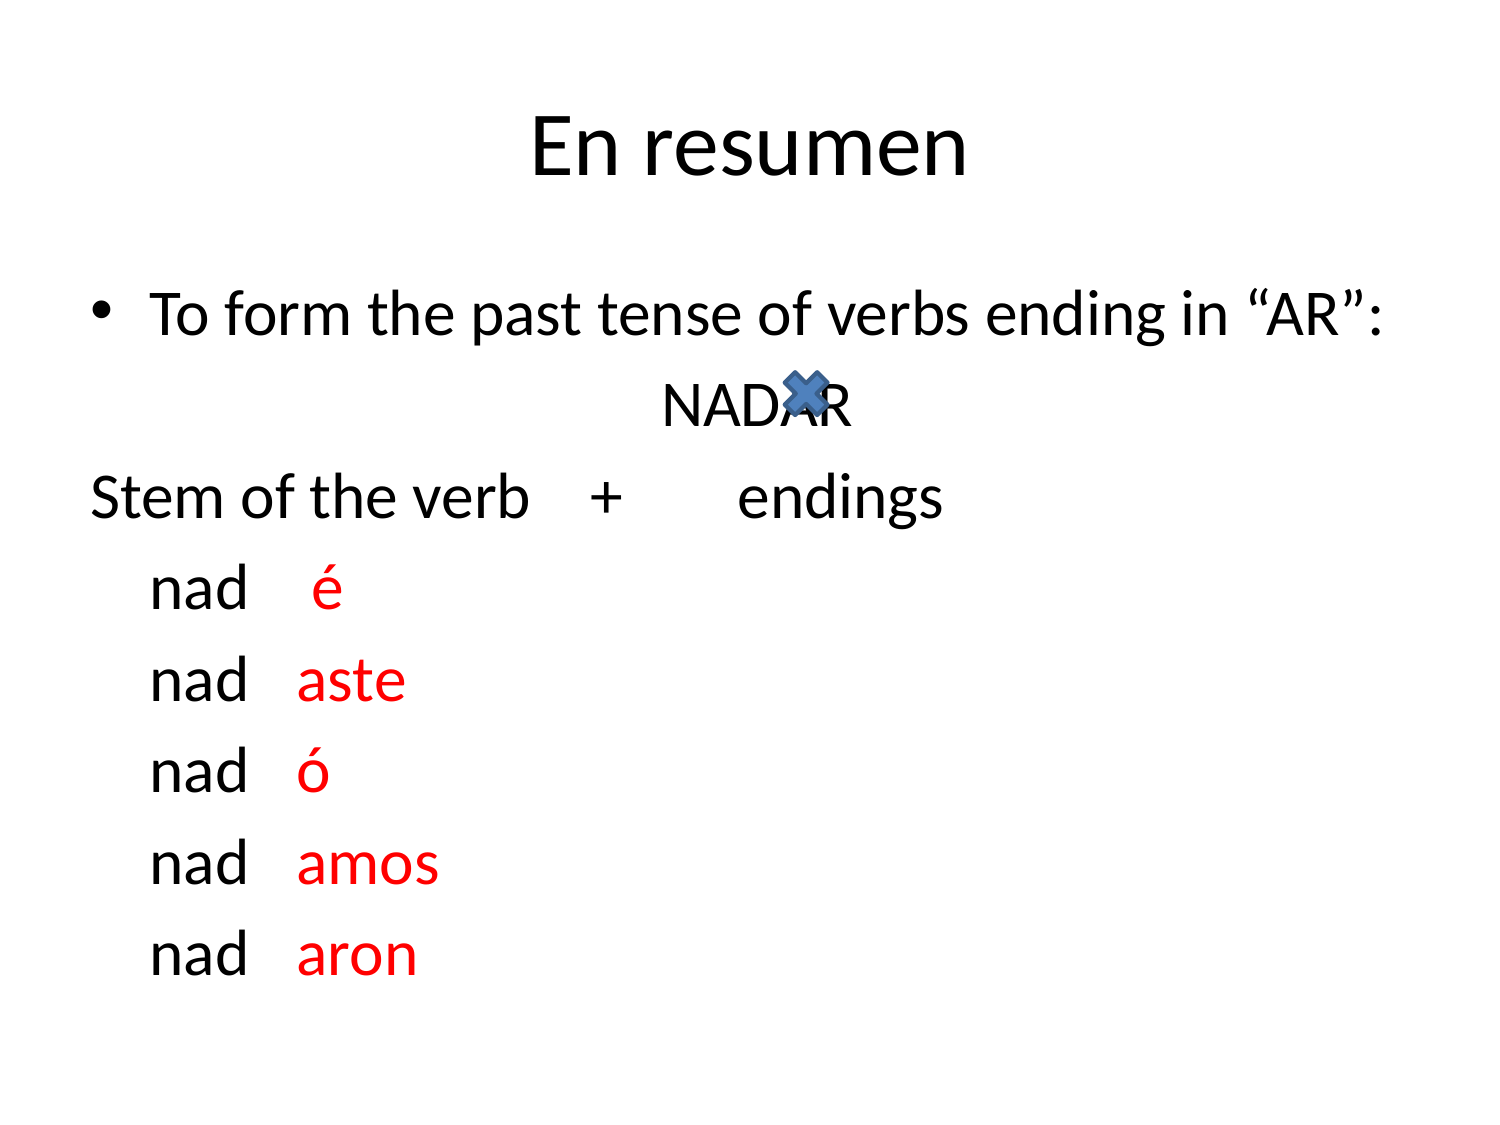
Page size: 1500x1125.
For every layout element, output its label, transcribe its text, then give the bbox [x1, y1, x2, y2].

list To form the past tense of verbs ending in “AR”: NADAR Stem of the verb + endings nad é nad aste nad ó nad amos nad aron [75, 262, 1425, 1005]
title En resumen [75, 45, 1425, 233]
text_box [782, 370, 830, 418]
